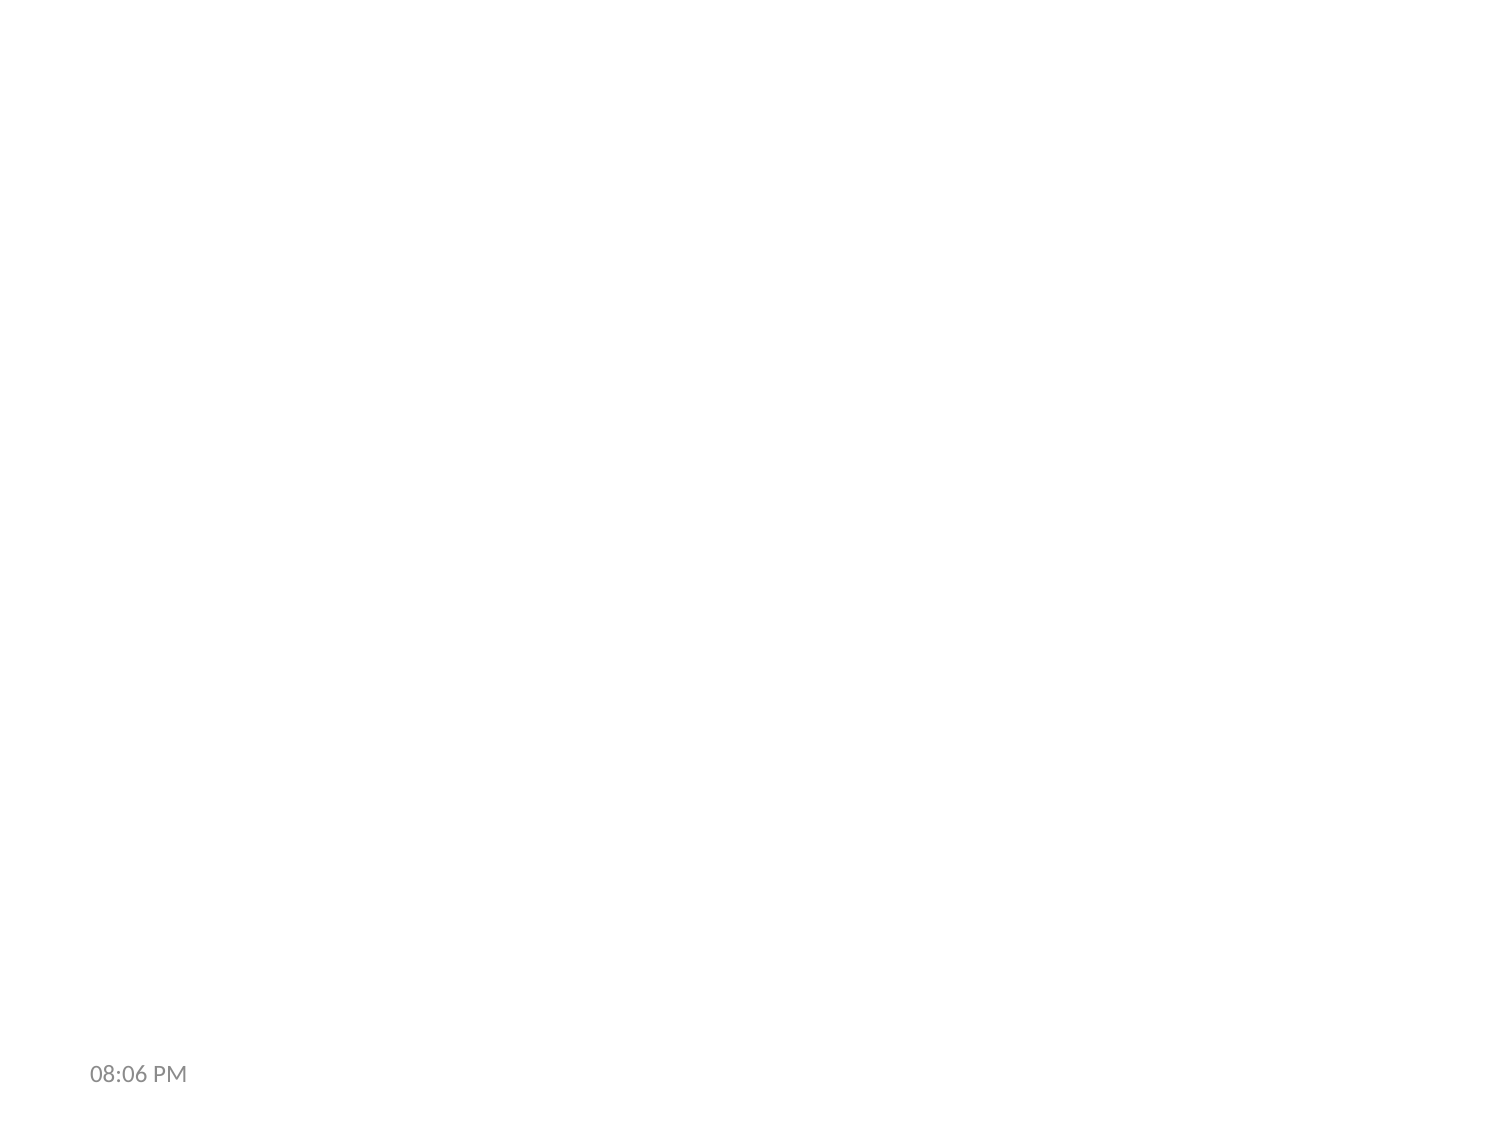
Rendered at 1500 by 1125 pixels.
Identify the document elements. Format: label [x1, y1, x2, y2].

slide_number [75, 1042, 425, 1103]
